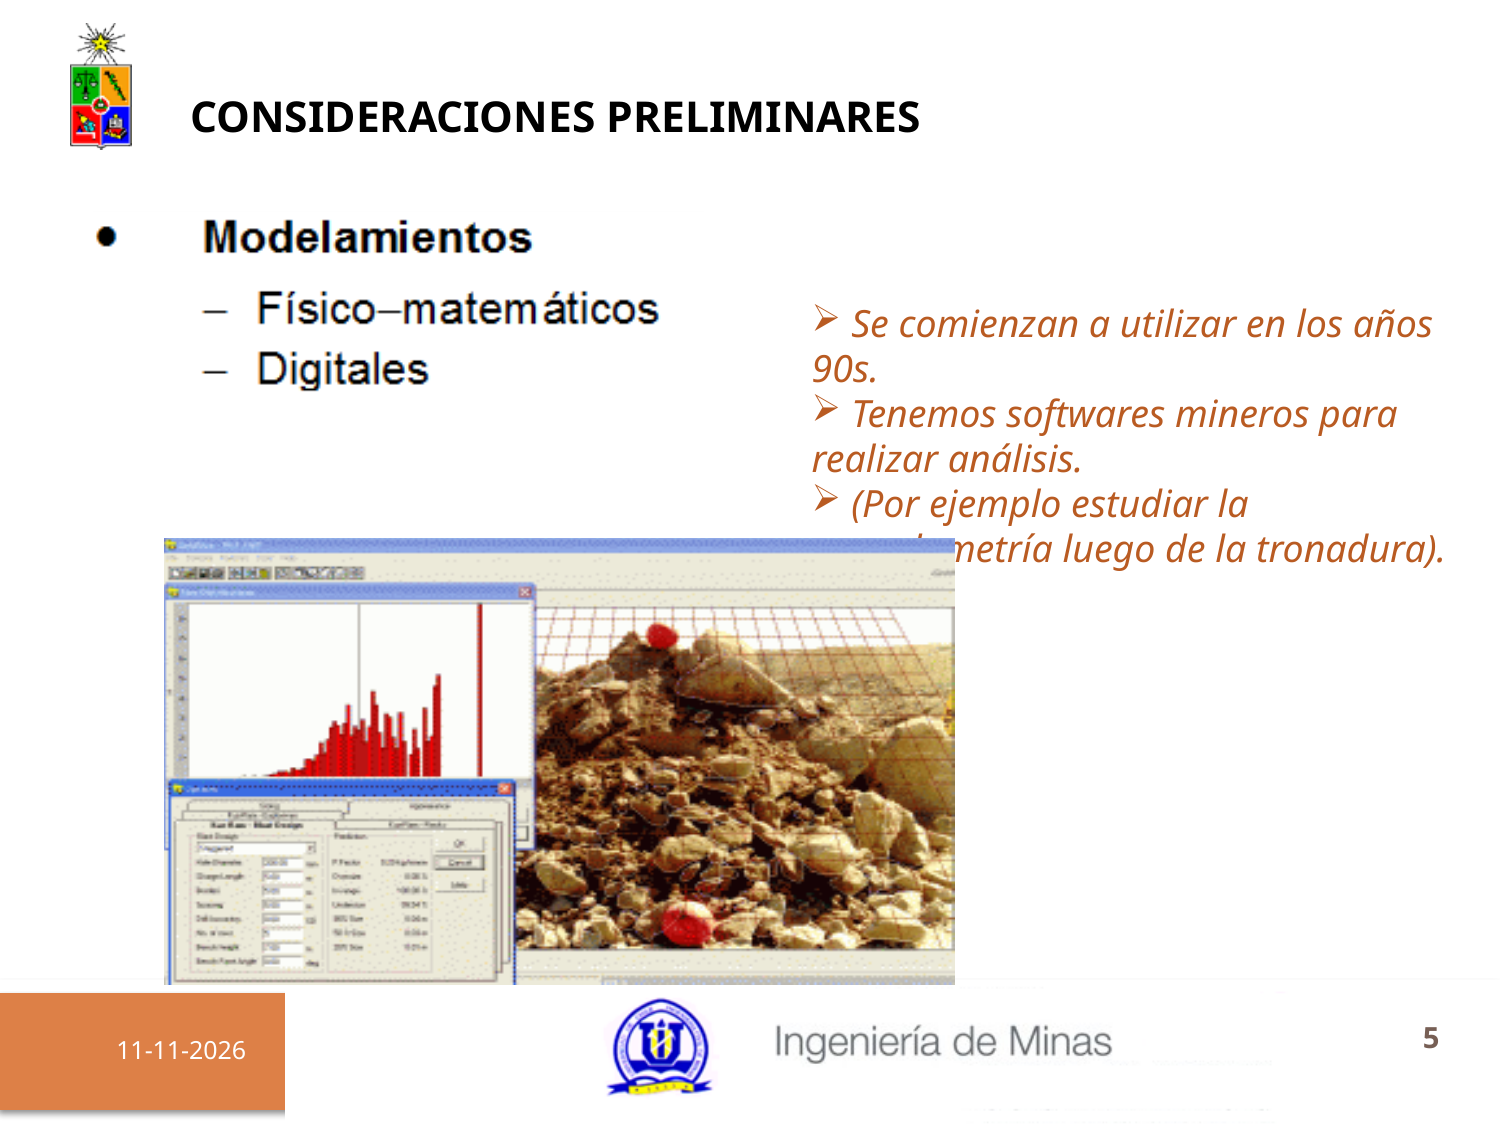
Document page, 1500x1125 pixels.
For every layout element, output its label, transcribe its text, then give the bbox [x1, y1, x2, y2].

picture [93, 210, 704, 403]
text_box Se comienzan a utilizar en los años 90s. Tenemos softwares mineros para realizar análisis. (Por ejemplo estudiar la granulometría luego de la tronadura). [796, 292, 1465, 578]
picture [69, 23, 132, 151]
text_box Consideraciones preliminares [175, 81, 1266, 148]
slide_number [12, 995, 279, 1108]
picture [163, 538, 1500, 1125]
